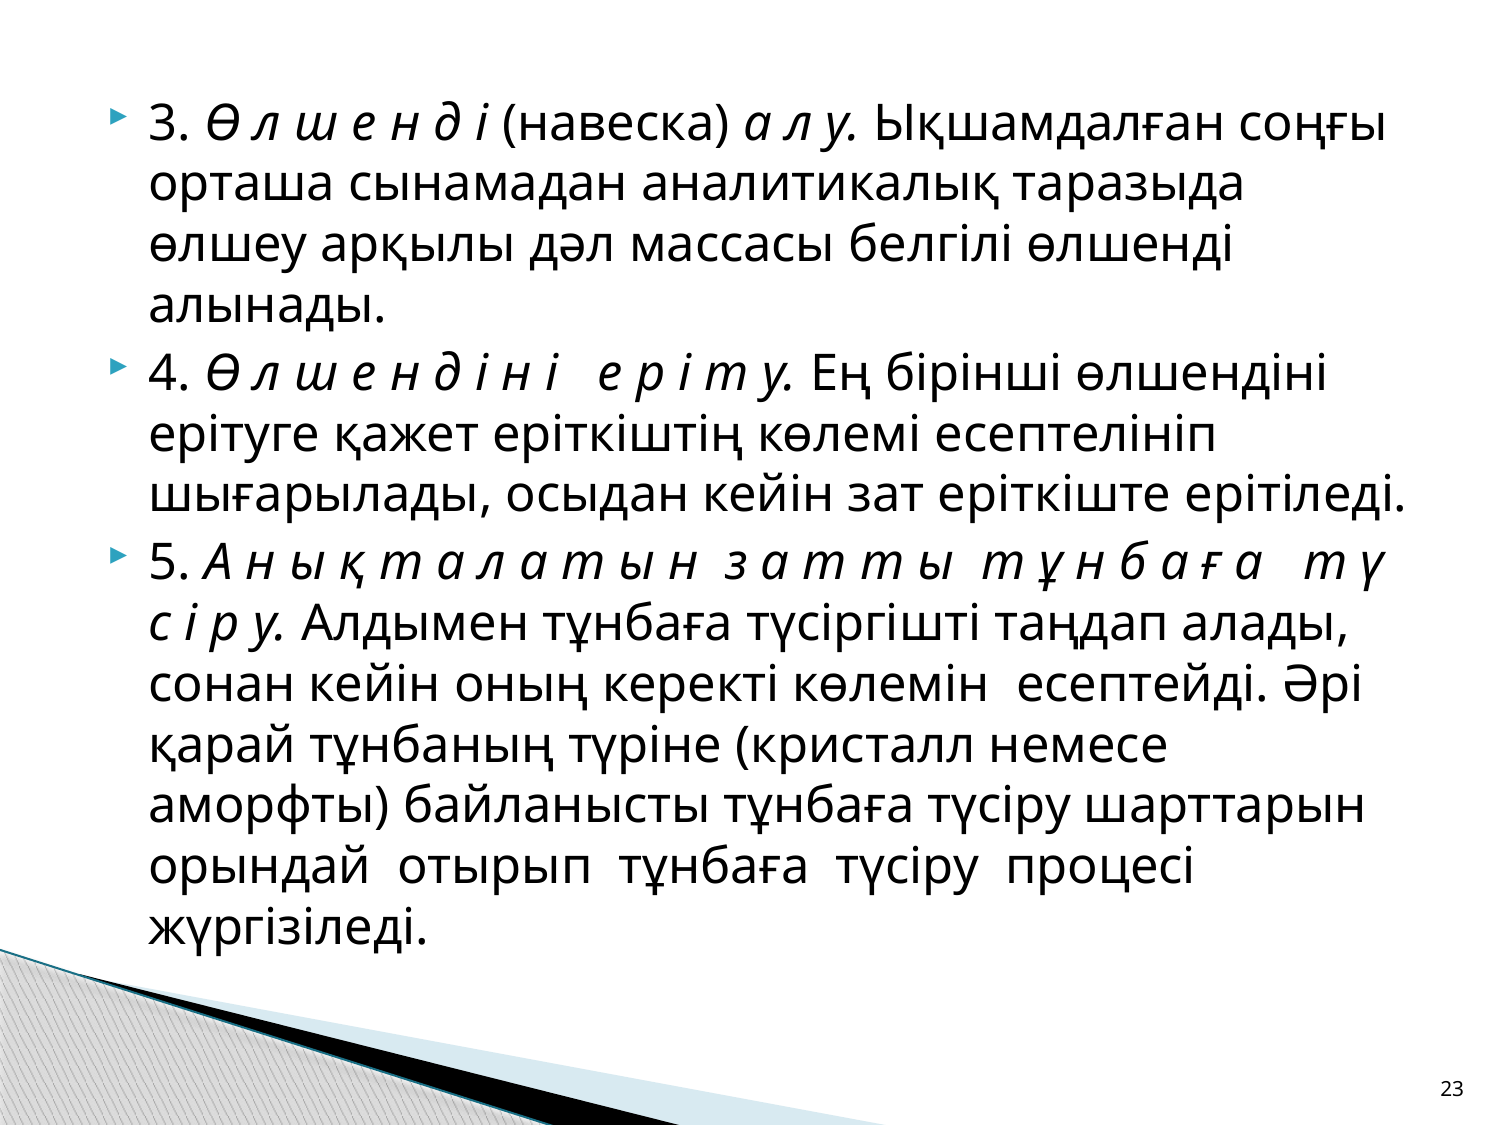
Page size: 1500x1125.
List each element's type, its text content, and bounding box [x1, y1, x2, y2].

slide_number 23 [1418, 1051, 1479, 1112]
list 3. Ө л ш е н д і (навеска) а л у. Ықшамдалған соңғы орташа сынамадан аналитикалық таразыда өлшеу арқылы дәл массасы белгілі өлшенді алынады. 4. Ө л ш е н д і н і е р і т у. Ең бірінші өлшендіні ерітуге қажет еріткіштің көлемі есептелініп шығарылады, осыдан кейін зат еріткіште ерітіледі. 5. А н ы қ т а л а т ы н з а т т ы т ұ н б а ғ а т ү с і р у. Алдымен тұнбаға түсіргішті таңдап алады, сонан кейін оның керекті көлемін есептейді. Әрі қарай тұнбаның түріне (кристалл немесе аморфты) байланысты тұнбаға түсіру шарттарын орындай отырып тұнбаға түсіру процесі жүргізіледі. [74, 81, 1426, 986]
